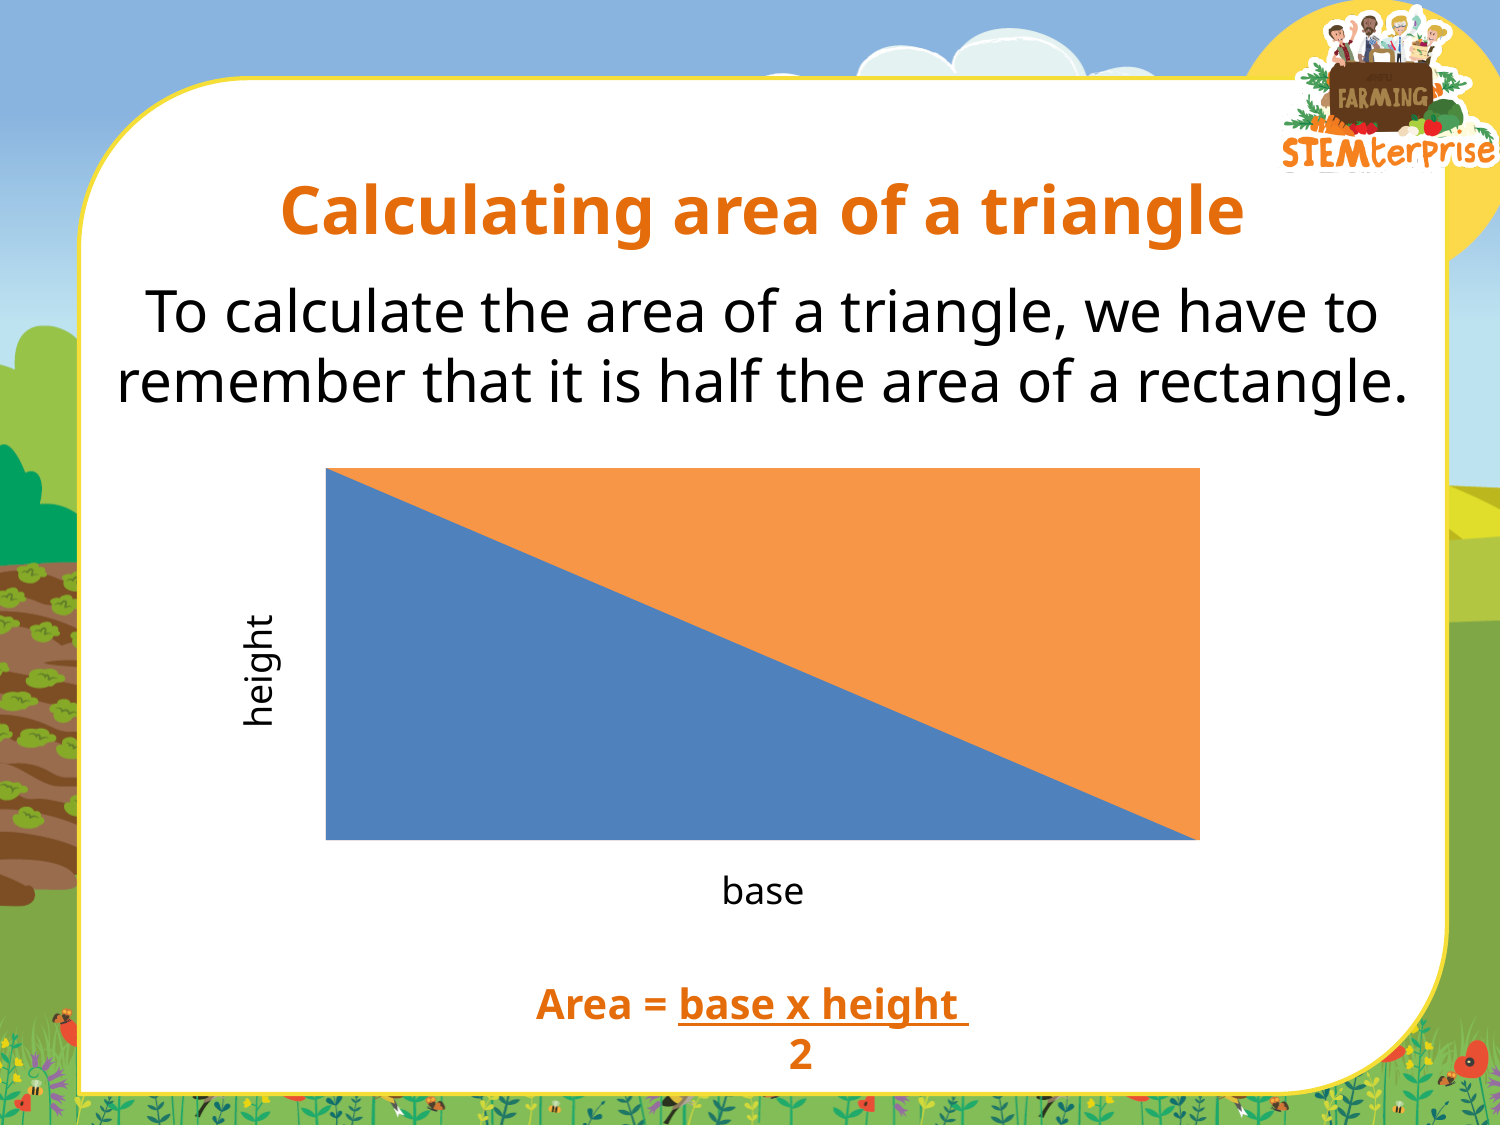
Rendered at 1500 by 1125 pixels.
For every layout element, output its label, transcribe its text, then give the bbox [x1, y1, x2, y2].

text_box [323, 466, 1199, 843]
text_box [329, 466, 1202, 842]
text_box Calculating area of a triangle To calculate the area of a triangle, we have to remember that it is half the area of a rectangle. [79, 100, 1447, 511]
picture [0, 0, 1500, 1125]
text_box [160, 76, 1272, 100]
text_box [76, 181, 1450, 1097]
text_box height [226, 564, 303, 744]
text_box base [627, 859, 899, 920]
text_box Area = base x height 2 [226, 970, 1279, 1086]
